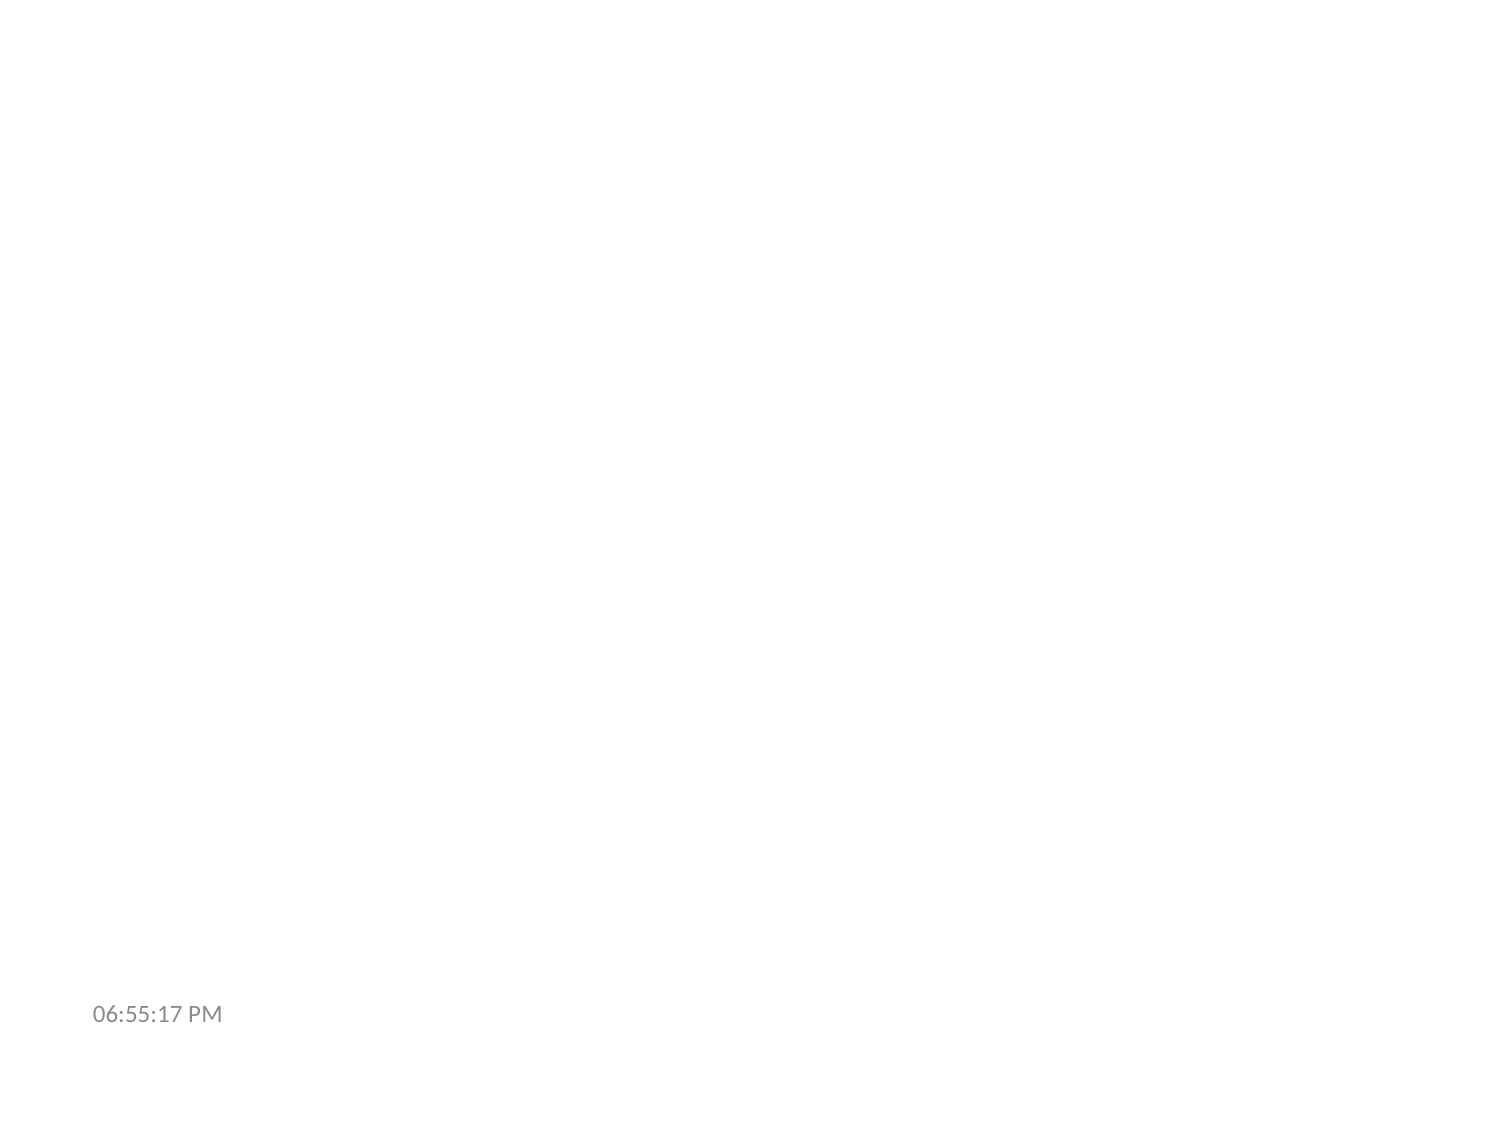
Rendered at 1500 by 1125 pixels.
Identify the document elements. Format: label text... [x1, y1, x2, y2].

text_box 3:35:09 PM [77, 982, 428, 1043]
